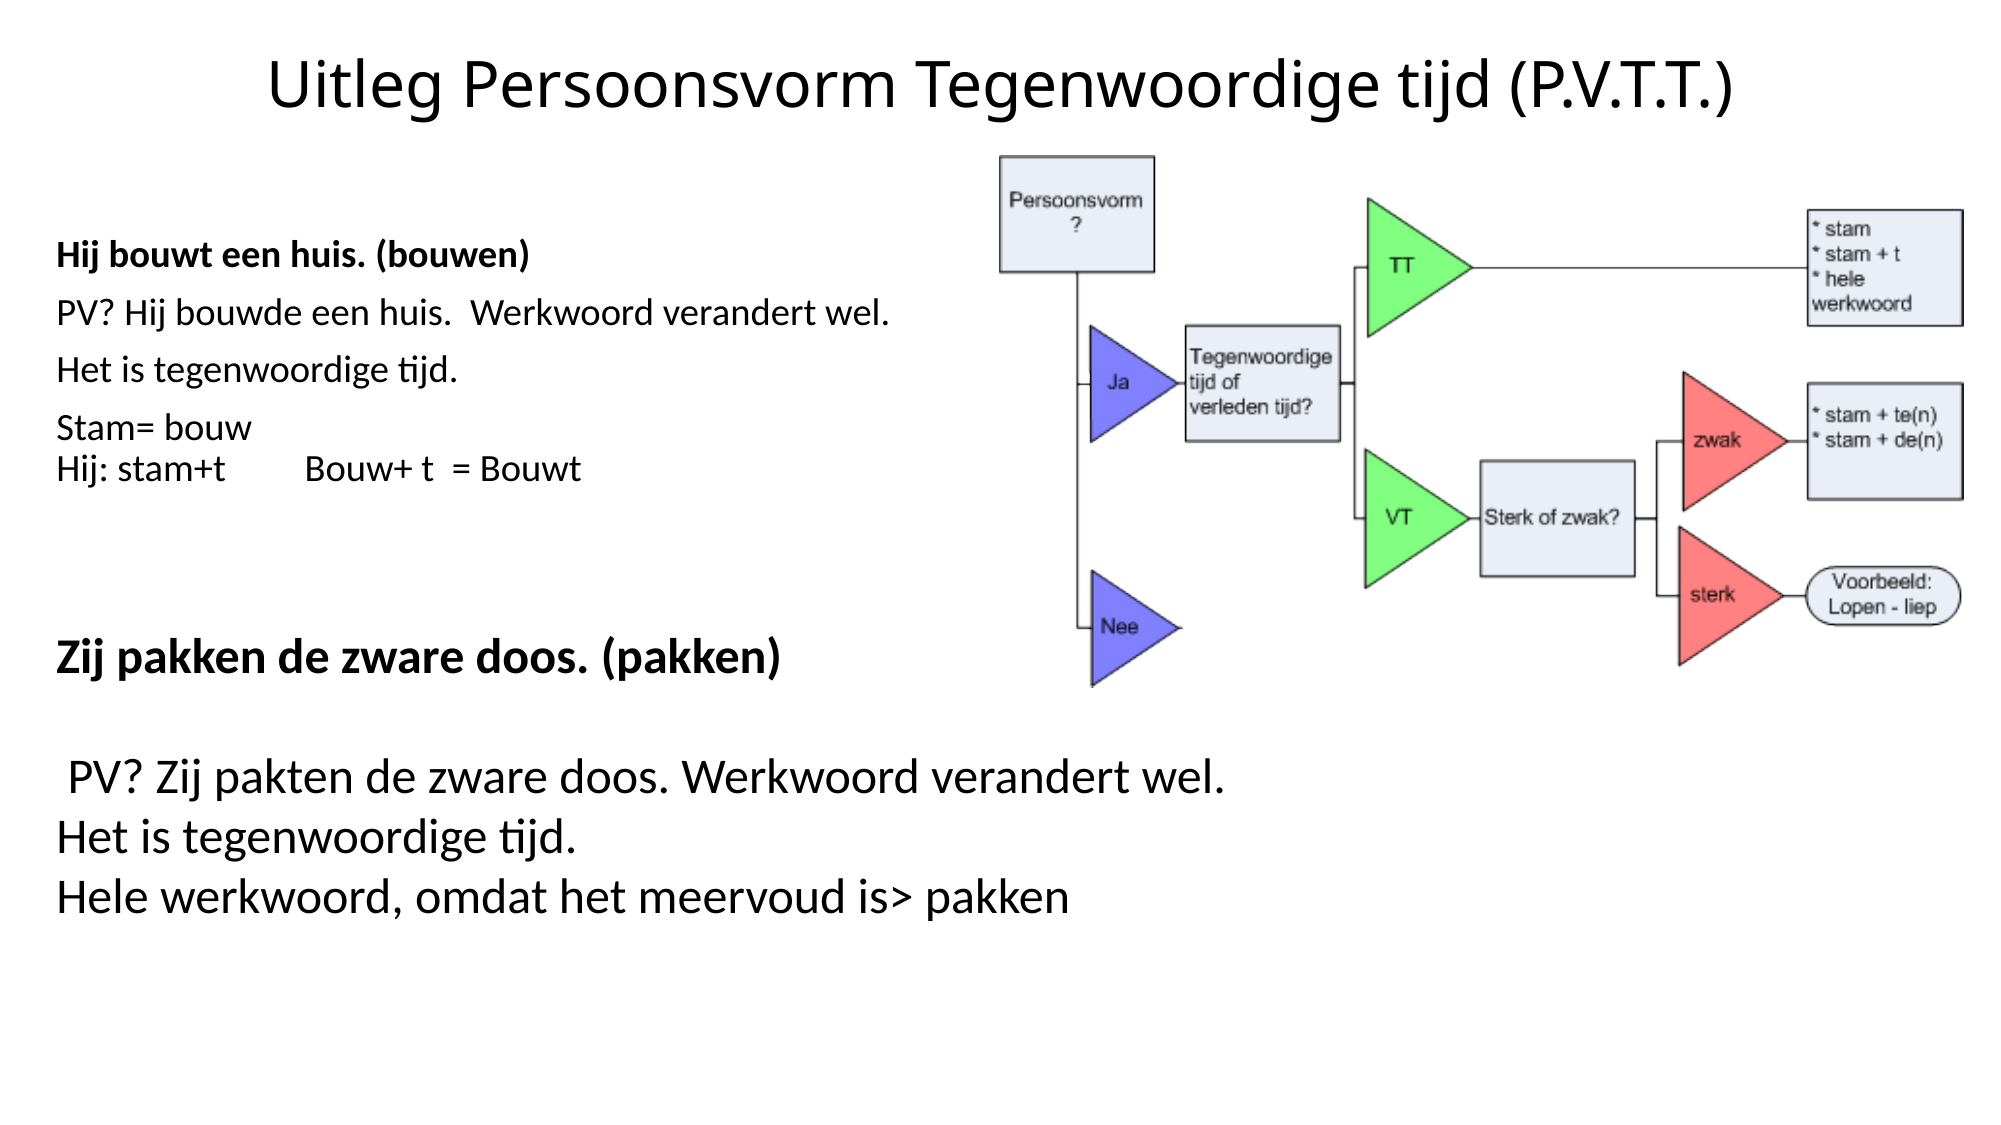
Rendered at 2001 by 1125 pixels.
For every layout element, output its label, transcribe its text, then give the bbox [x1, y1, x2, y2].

title Uitleg Persoonsvorm Tegenwoordige tijd (P.V.T.T.) [249, 0, 1750, 129]
text_box Zij pakken de zware doos. (pakken) PV? Zij pakten de zware doos. Werkwoord verandert wel. Het is tegenwoordige tijd. Hele werkwoord, omdat het meervoud is> pakken [41, 616, 1589, 1022]
subtitle Hij bouwt een huis. (bouwen) PV? Hij bouwde een huis. Werkwoord verandert wel. Het is tegenwoordige tijd. Stam= bouw Hij: stam+t Bouw+ t = Bouwt [41, 227, 999, 499]
picture [999, 155, 1964, 688]
